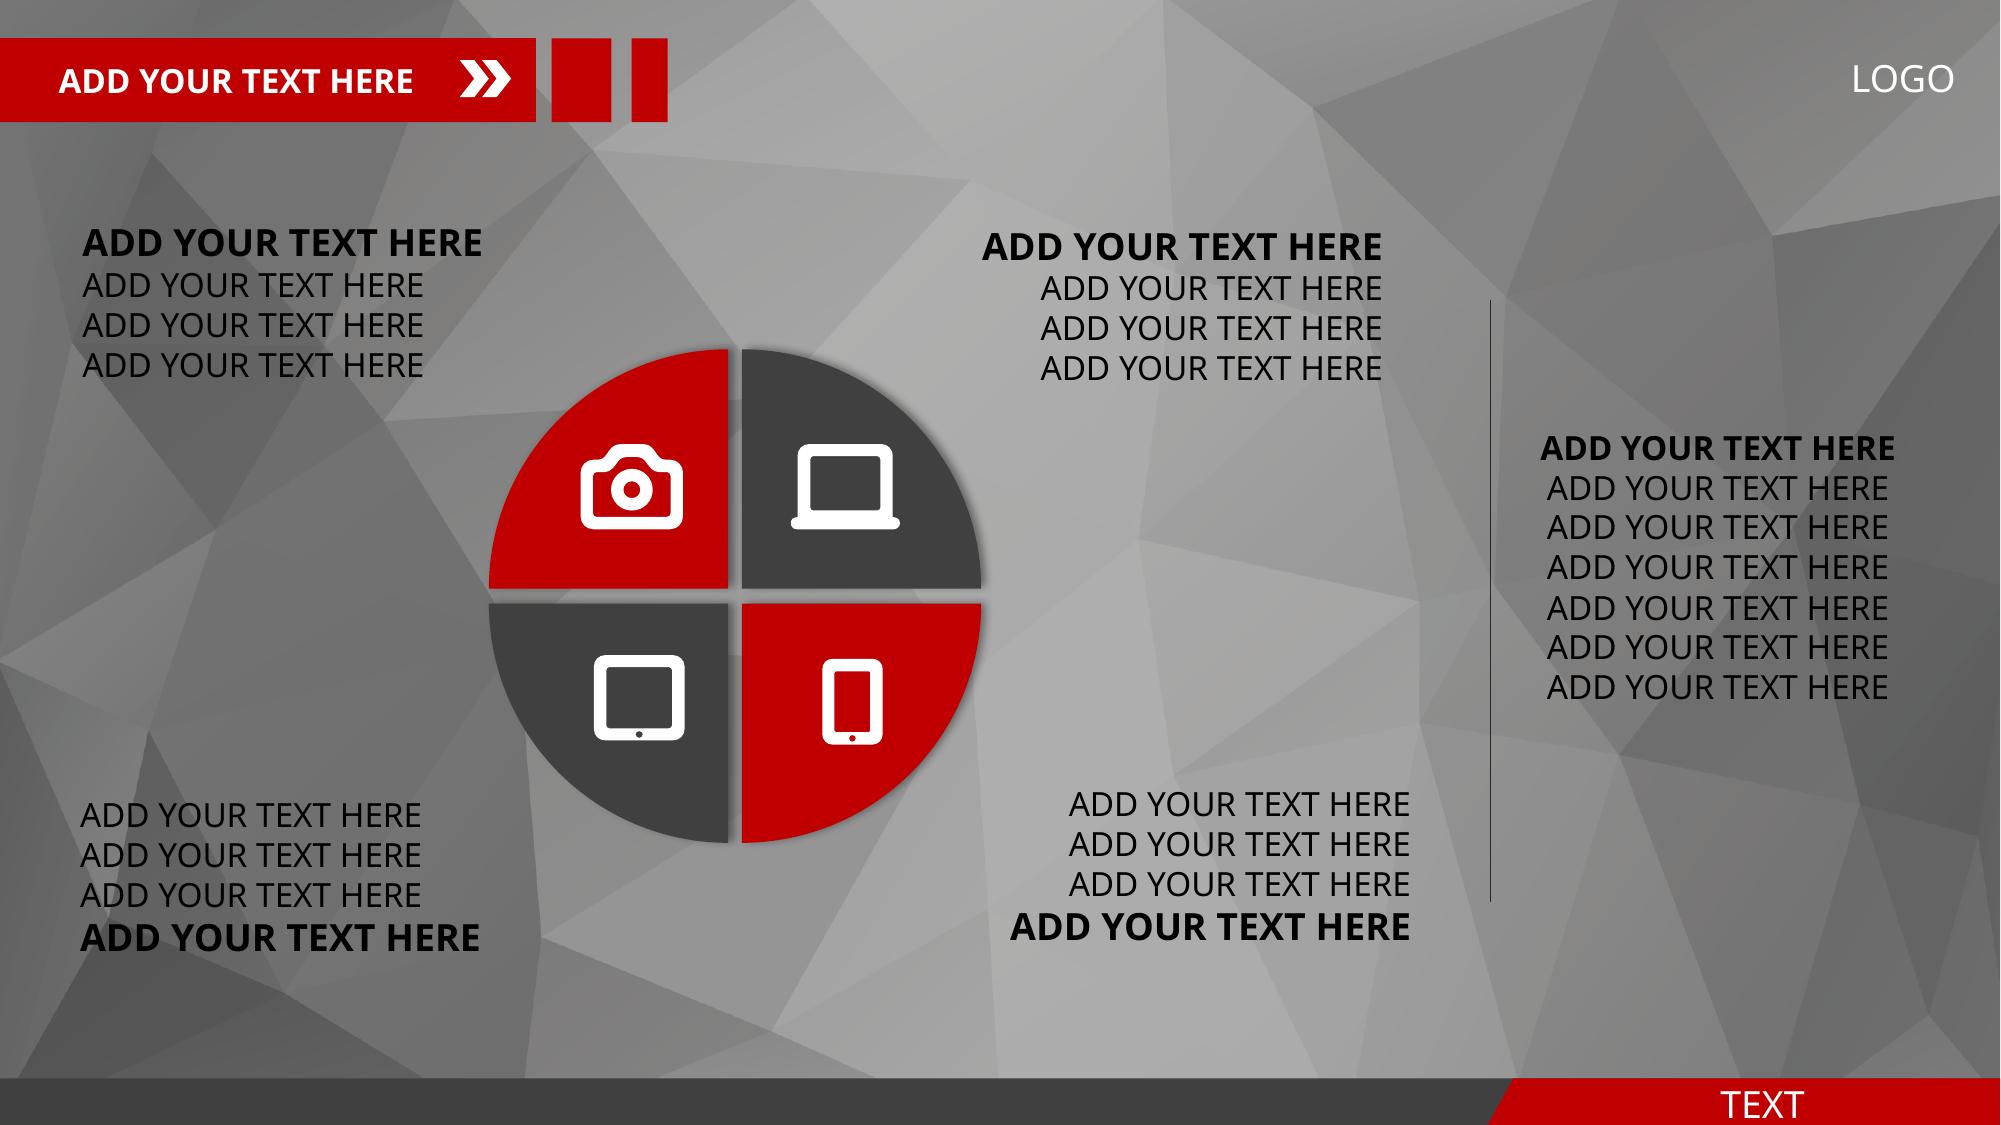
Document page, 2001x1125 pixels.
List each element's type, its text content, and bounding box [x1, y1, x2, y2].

text_box [790, 444, 900, 530]
text_box ADD YOUR TEXT HERE ADD YOUR TEXT HERE ADD YOUR TEXT HERE ADD YOUR TEXT HERE ADD YOUR TEXT HERE ADD YOUR TEXT HERE ADD YOUR TEXT HERE [1525, 419, 1911, 754]
text_box [487, 348, 730, 590]
picture [0, 0, 2001, 1078]
text_box ADD YOUR TEXT HERE ADD YOUR TEXT HERE ADD YOUR TEXT HERE ADD YOUR TEXT HERE [950, 775, 1427, 995]
text_box [740, 348, 983, 590]
text_box [487, 602, 730, 844]
text_box ADD YOUR TEXT HERE ADD YOUR TEXT HERE ADD YOUR TEXT HERE ADD YOUR TEXT HERE [65, 786, 497, 1006]
text_box [822, 658, 883, 745]
text_box ADD YOUR TEXT HERE ADD YOUR TEXT HERE ADD YOUR TEXT HERE ADD YOUR TEXT HERE [967, 215, 1399, 435]
text_box [593, 655, 685, 741]
text_box ADD YOUR TEXT HERE ADD YOUR TEXT HERE ADD YOUR TEXT HERE ADD YOUR TEXT HERE [67, 211, 499, 432]
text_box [580, 444, 683, 530]
text_box [740, 602, 983, 844]
